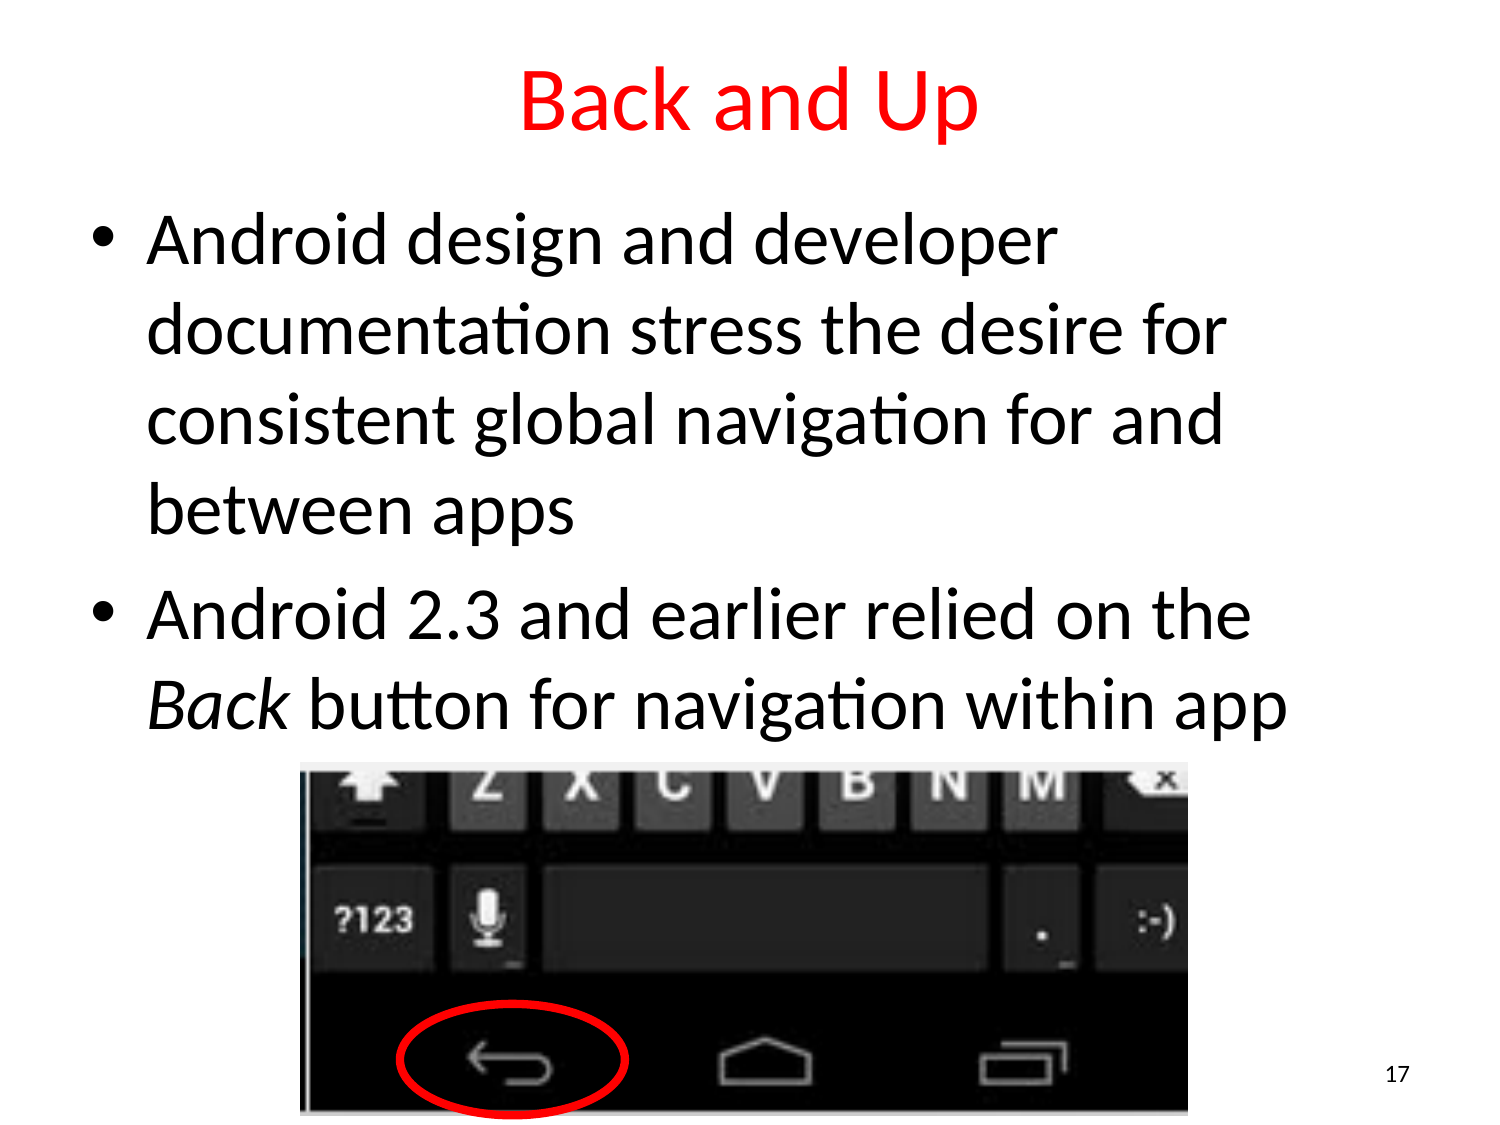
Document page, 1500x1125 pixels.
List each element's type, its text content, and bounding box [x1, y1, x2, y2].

title Back and Up [75, 0, 1425, 182]
list Android design and developer documentation stress the desire for consistent global navigation for and between apps Android 2.3 and earlier relied on the Back button for navigation within app [75, 182, 1425, 1038]
slide_number 17 [1191, 1042, 1425, 1103]
picture [299, 762, 1188, 1116]
